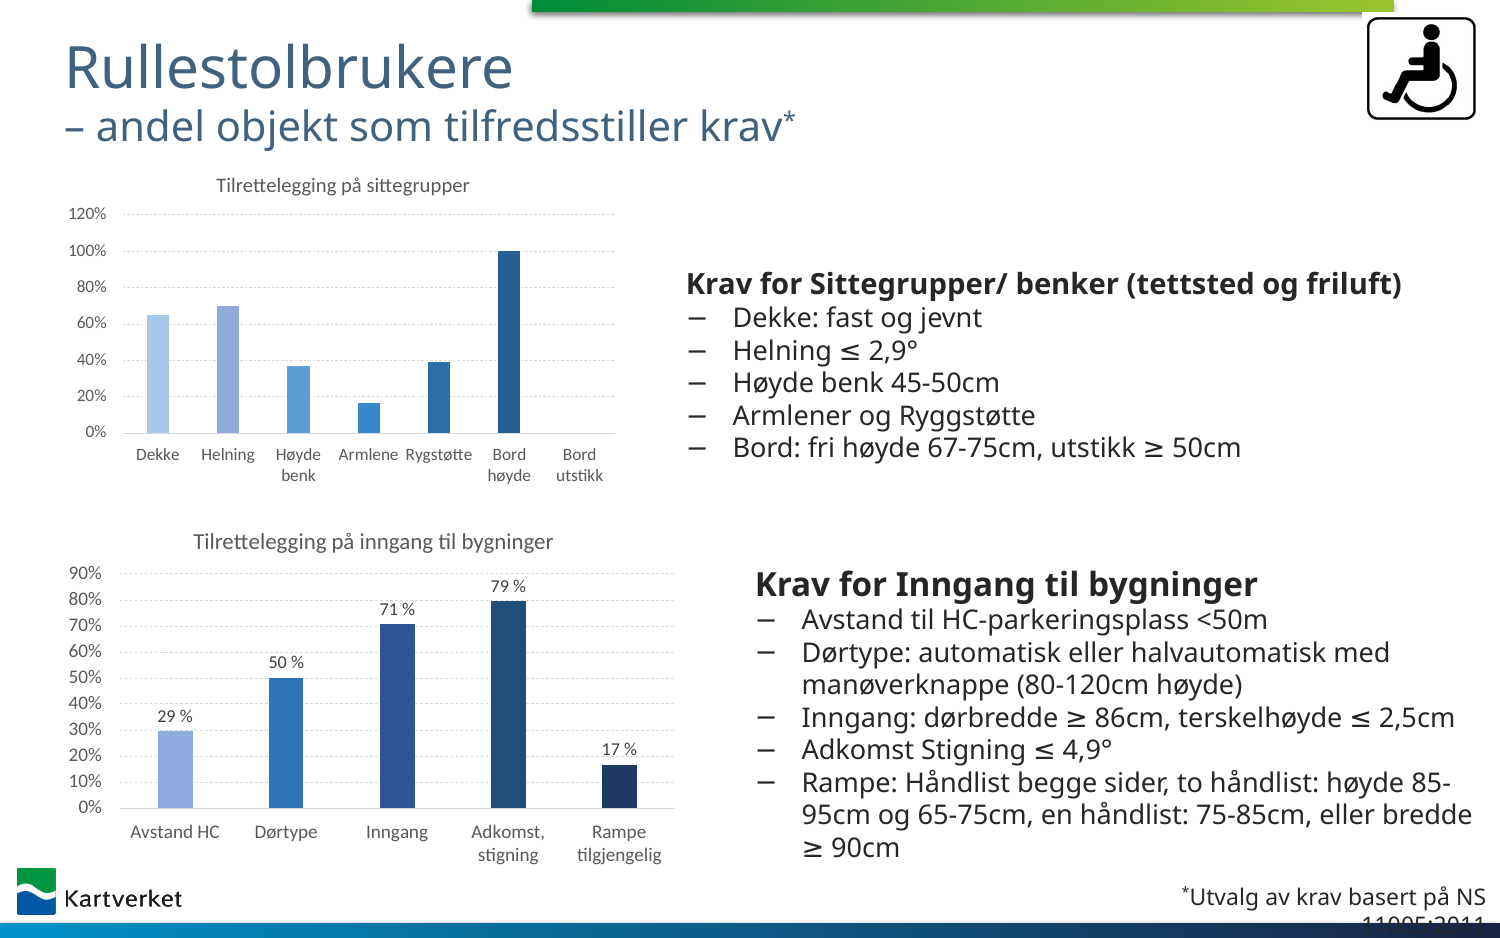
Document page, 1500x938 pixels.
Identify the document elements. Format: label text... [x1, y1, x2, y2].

text_box Rullestolbrukere – andel objekt som tilfredsstiller krav* [49, 25, 1431, 158]
text_box *Utvalg av krav basert på NS 11005:2011 [1068, 873, 1500, 938]
picture [1362, 12, 1481, 126]
picture [62, 520, 686, 874]
picture [62, 166, 625, 492]
text_box Krav for Inngang til bygninger Avstand til HC-parkeringsplass <50m Dørtype: automatisk eller halvautomatisk med manøverknappe (80-120cm høyde) Inngang: dørbredde ≥ 86cm, terskelhøyde ≤ 2,5cm Adkomst Stigning ≤ 4,9° Rampe: Håndlist begge sider, to håndlist: høyde 85-95cm og 65-75cm, en håndlist: 75-85cm, eller bredde ≥ 90cm [740, 555, 1491, 870]
text_box Krav for Sittegrupper/ benker (tettsted og friluft) Dekke: fast og jevnt Helning ≤ 2,9° Høyde benk 45-50cm Armlener og Ryggstøtte Bord: fri høyde 67-75cm, utstikk ≥ 50cm [670, 258, 1418, 471]
